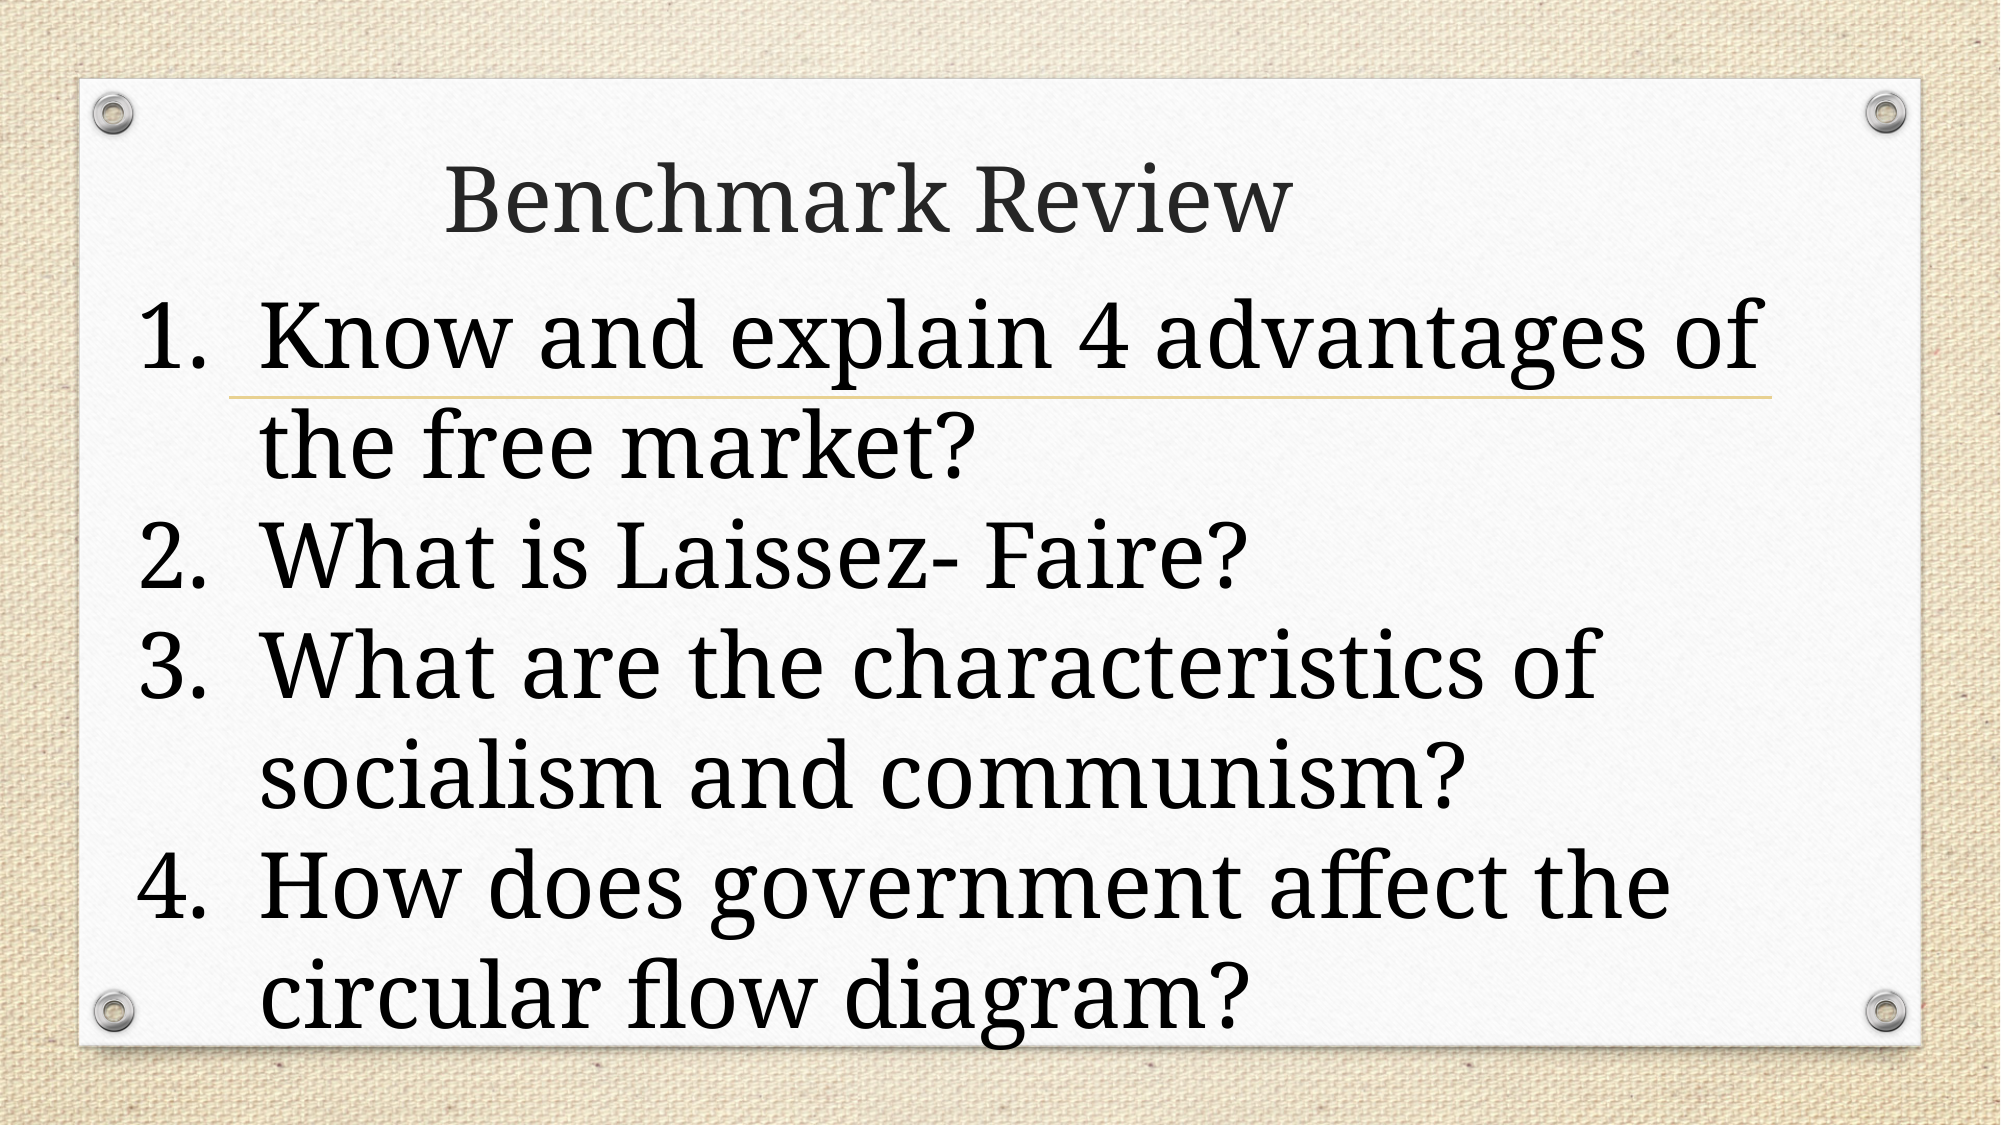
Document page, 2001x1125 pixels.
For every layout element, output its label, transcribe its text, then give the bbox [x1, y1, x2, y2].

picture [0, 0, 2001, 1125]
text_box Know and explain 4 advantages of the free market? What is Laissez- Faire? What are the characteristics of socialism and communism? How does government affect the circular flow diagram? [121, 269, 1785, 1125]
title Benchmark Review [81, 88, 1657, 303]
